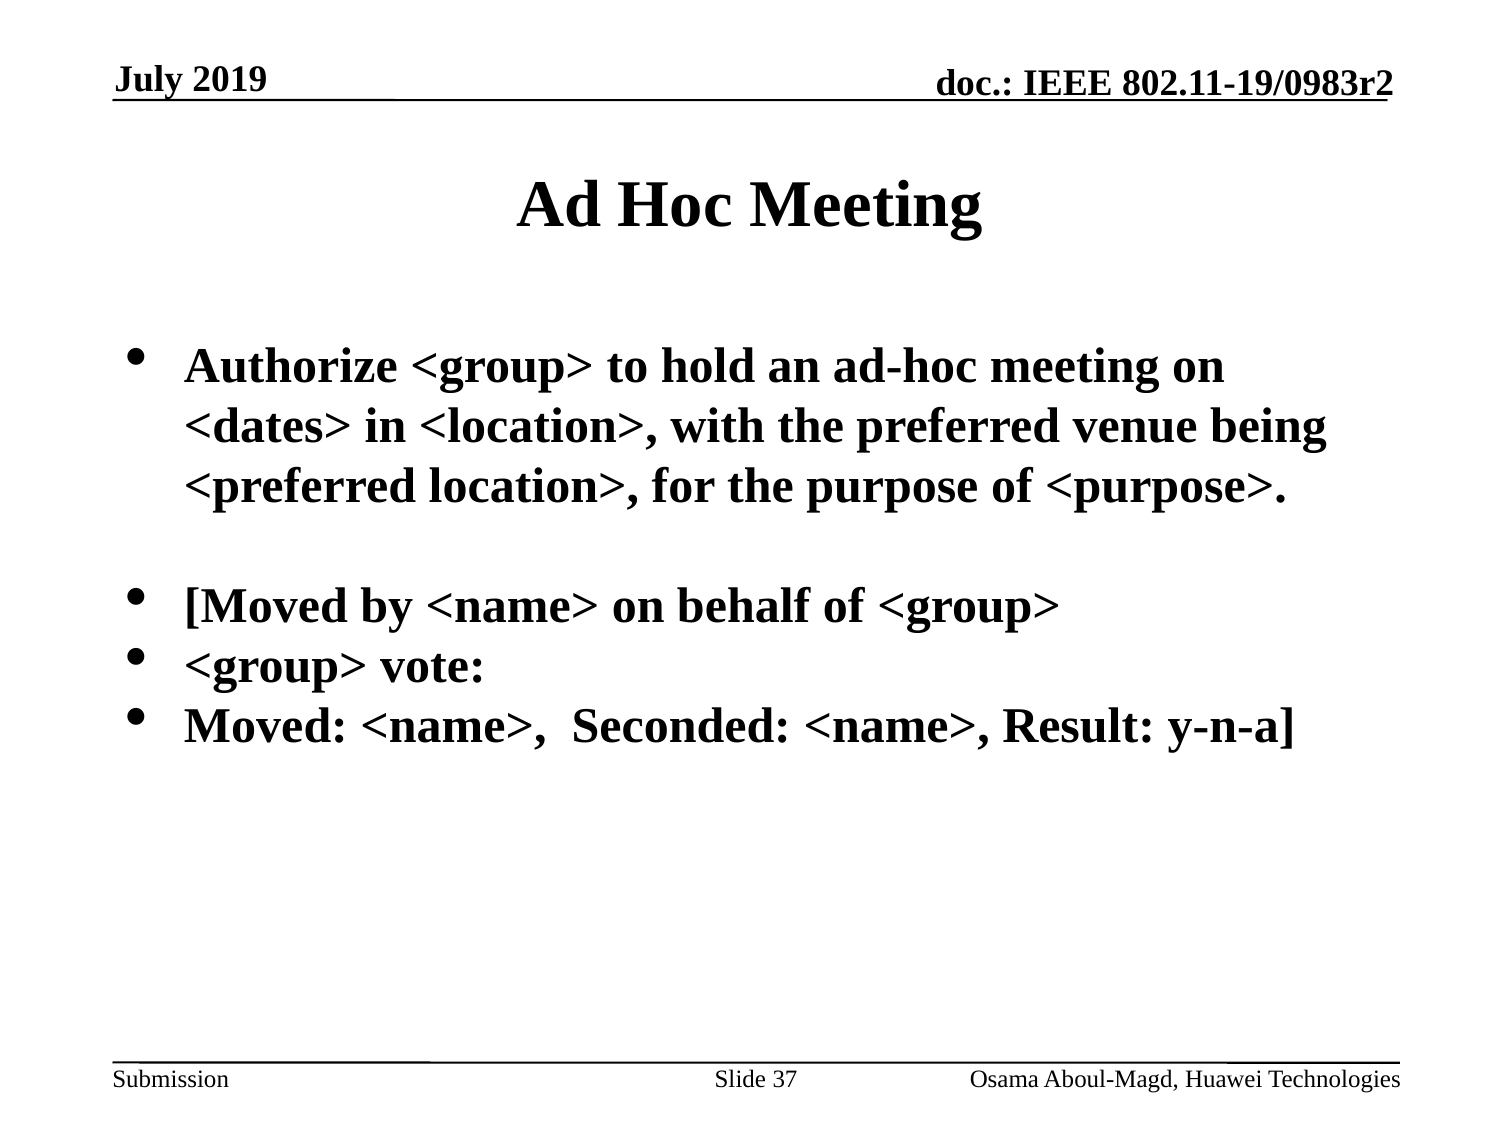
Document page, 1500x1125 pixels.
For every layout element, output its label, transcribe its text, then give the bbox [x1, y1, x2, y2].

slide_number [114, 54, 423, 100]
list Authorize <group> to hold an ad-hoc meeting on <dates> in <location>, with the preferred venue being <preferred location>, for the purpose of <purpose>. [Moved by <name> on behalf of <group> <group> vote: Moved: <name>, Seconded: <name>, Result: y-n-a] [112, 324, 1388, 1000]
footer Osama Aboul-Magd, Huawei Technologies [878, 1061, 1402, 1093]
slide_number Slide 37 [712, 1061, 800, 1123]
title Ad Hoc Meeting [112, 112, 1388, 288]
